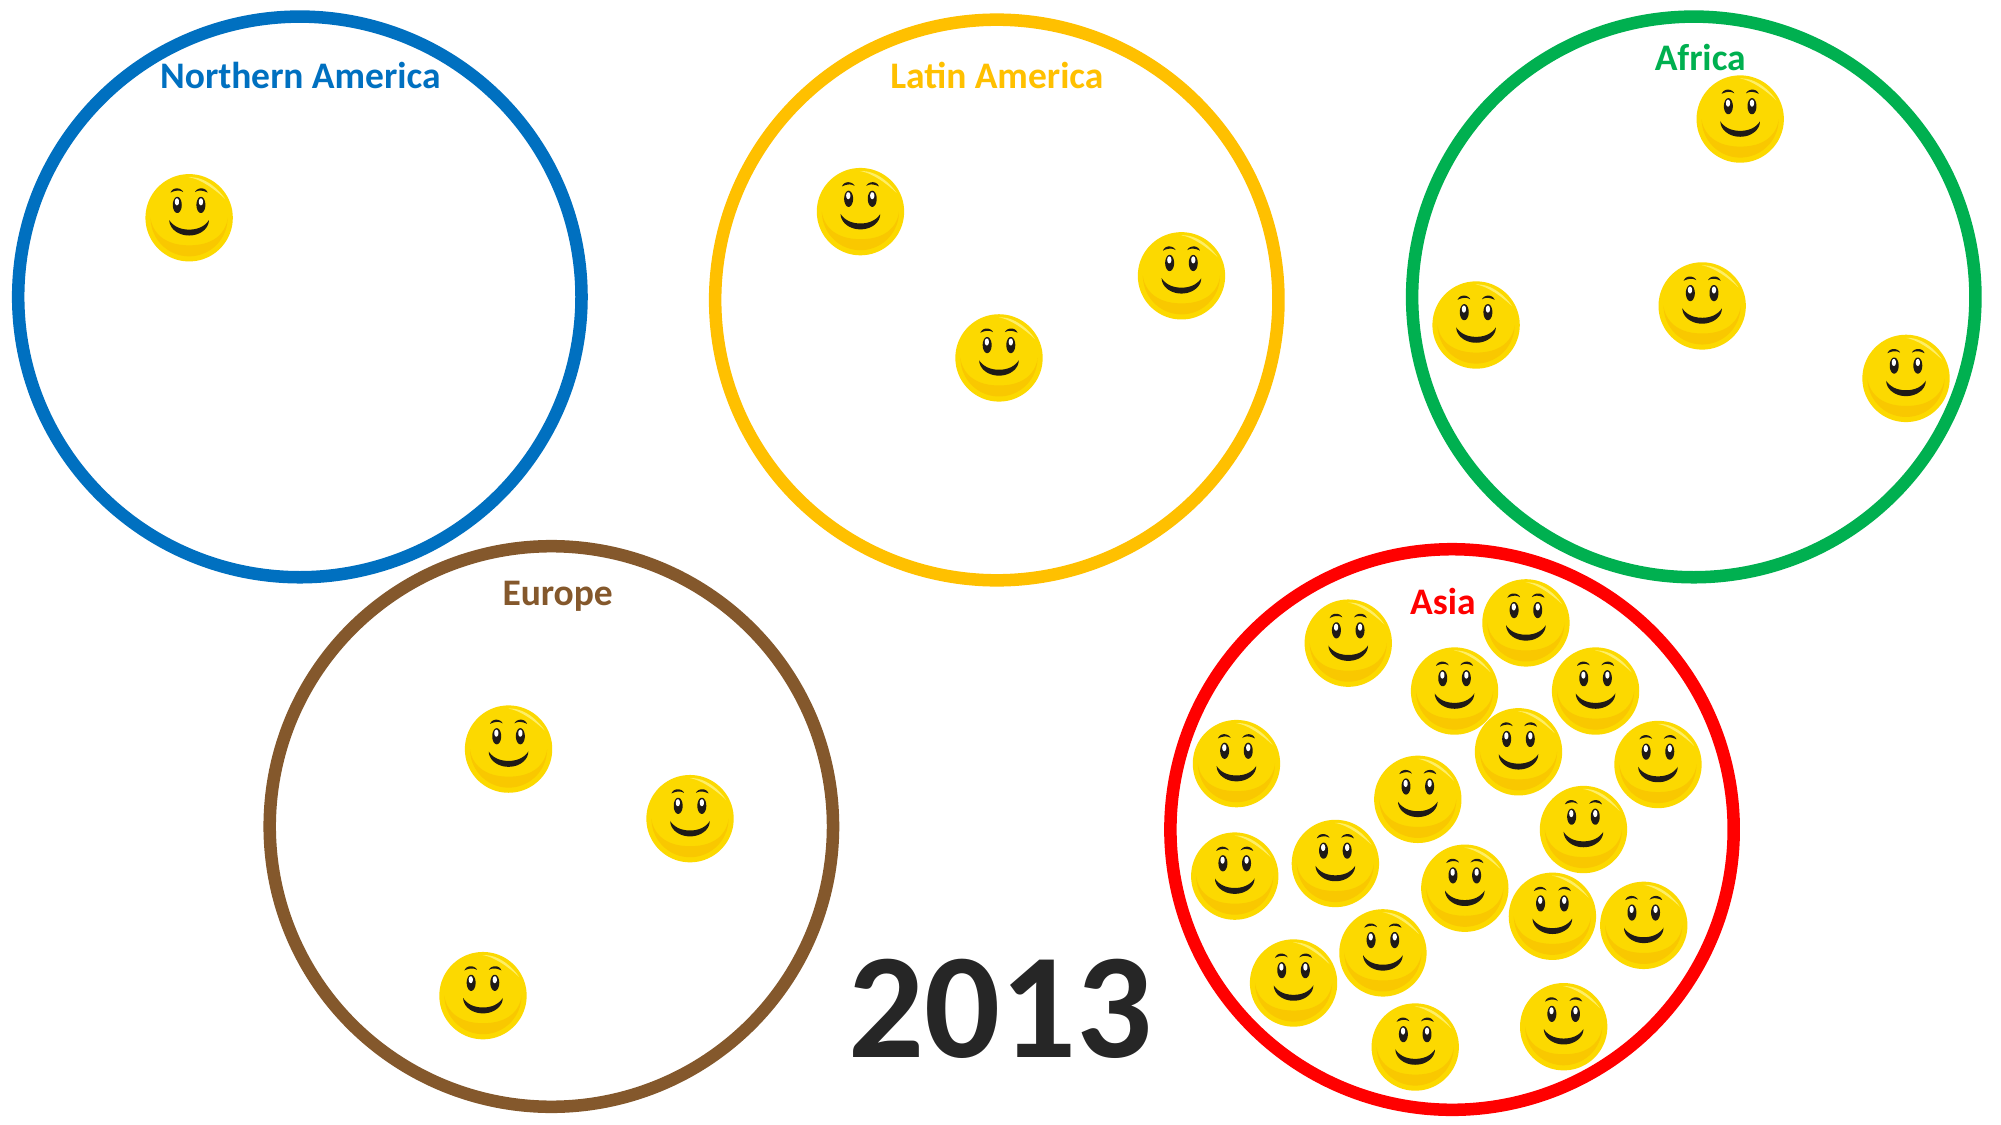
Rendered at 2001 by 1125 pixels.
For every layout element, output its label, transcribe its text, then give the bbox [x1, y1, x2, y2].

picture [1137, 232, 1226, 320]
picture [816, 167, 905, 256]
text_box Asia [1395, 569, 1493, 630]
text_box [268, 545, 835, 1108]
text_box [1169, 548, 1735, 1111]
text_box Latin America [875, 43, 1122, 104]
picture [1304, 599, 1392, 687]
picture [1600, 881, 1688, 970]
text_box Northern America [145, 43, 497, 104]
picture [1519, 982, 1608, 1071]
picture [1658, 262, 1746, 350]
picture [1432, 281, 1520, 369]
picture [1696, 75, 1784, 163]
text_box Europe [488, 560, 647, 621]
picture [464, 705, 553, 793]
picture [1249, 939, 1338, 1027]
text_box [178, 15, 422, 43]
picture [1190, 832, 1279, 920]
text_box 2013 [820, 900, 1181, 1095]
picture [439, 951, 527, 1040]
text_box [17, 61, 583, 579]
text_box Africa [1640, 25, 1788, 86]
picture [145, 174, 233, 262]
text_box [1411, 15, 1977, 579]
text_box [714, 46, 1280, 582]
picture [955, 314, 1043, 402]
picture [646, 774, 734, 863]
picture [1371, 1003, 1459, 1091]
picture [1192, 719, 1281, 808]
picture [1862, 334, 1950, 423]
text_box [881, 18, 1112, 43]
picture [1339, 579, 1702, 997]
picture [1291, 755, 1462, 908]
